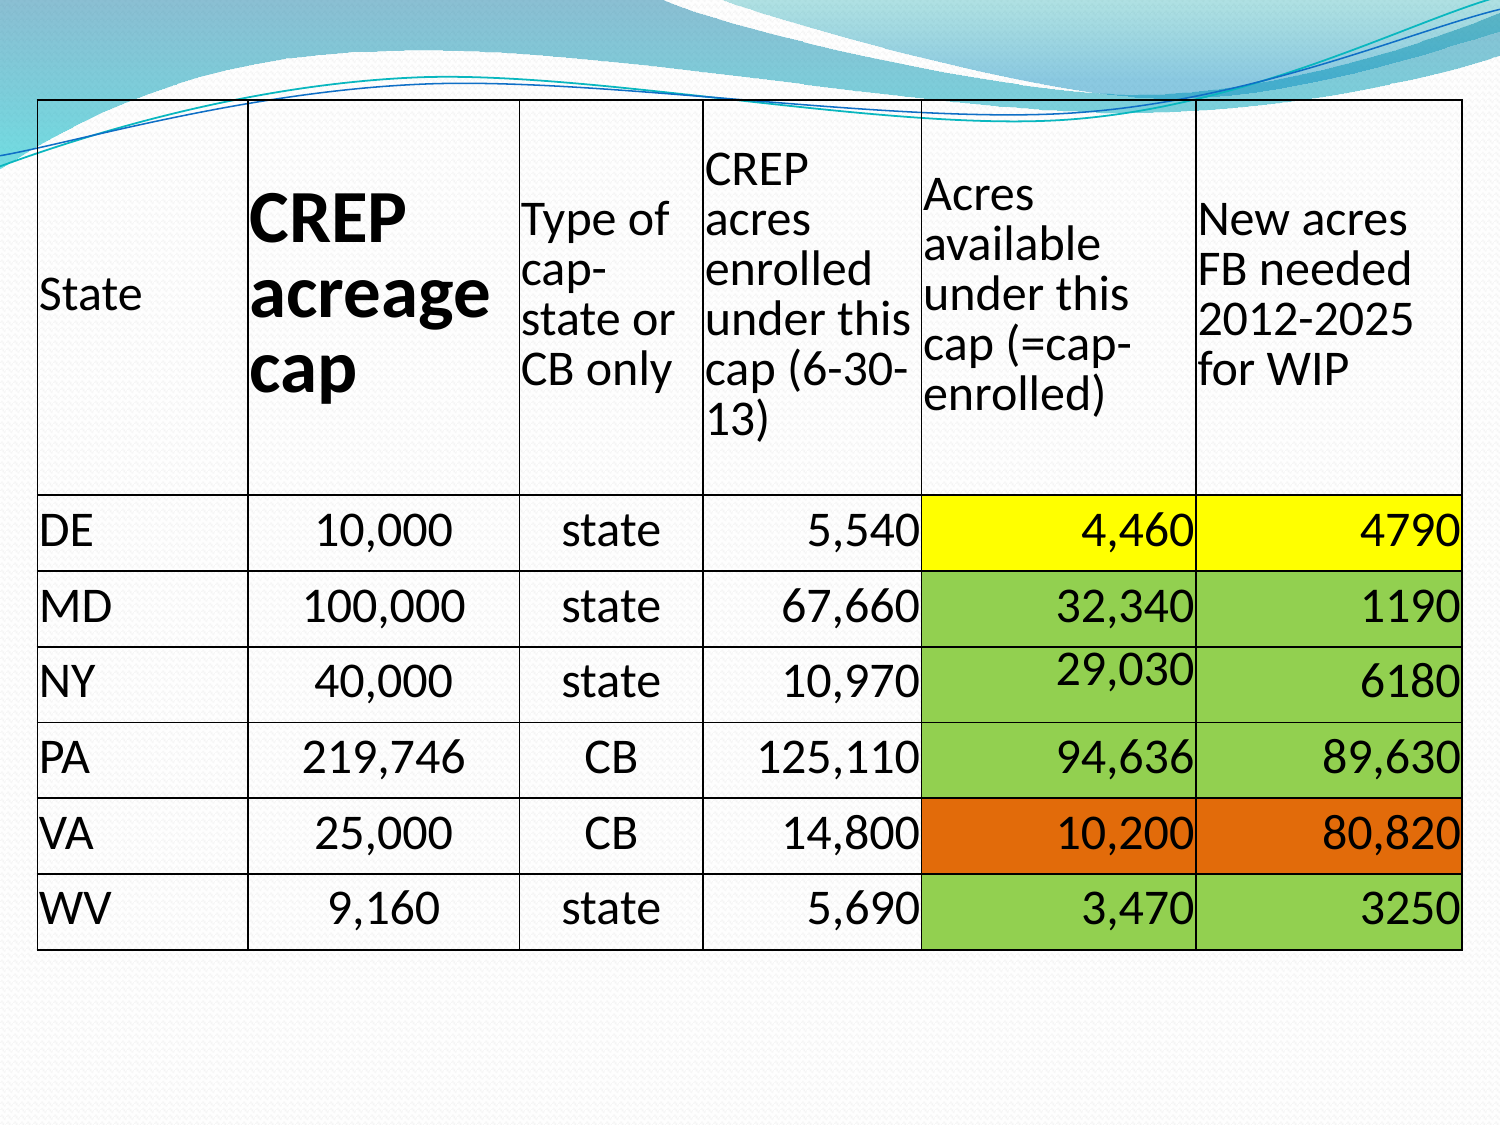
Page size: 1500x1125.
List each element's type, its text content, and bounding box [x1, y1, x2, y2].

table_cell VA [38, 799, 247, 873]
table_header Type of cap-state or CB only [520, 101, 702, 494]
table_cell state [520, 572, 702, 646]
table_cell 125,110 [704, 723, 921, 797]
table_cell 6180 [1197, 648, 1461, 722]
table_cell 40,000 [249, 648, 519, 722]
table_header New acres FB needed 2012-2025 for WIP [1197, 101, 1461, 494]
table_cell 80,820 [1197, 799, 1461, 873]
table_cell 10,970 [704, 648, 921, 722]
table_cell DE [38, 496, 247, 570]
table_cell 10,000 [249, 496, 519, 570]
table_cell state [520, 648, 702, 722]
table_cell CB [520, 723, 702, 797]
table_cell PA [38, 723, 247, 797]
table_cell state [520, 875, 702, 949]
table_cell 219,746 [249, 723, 519, 797]
table_cell 10,200 [922, 799, 1195, 873]
table_cell 3,470 [922, 875, 1195, 949]
table_header CREP acres enrolled under this cap (6-30-13) [704, 101, 921, 494]
table_cell 67,660 [704, 572, 921, 646]
table_cell MD [38, 572, 247, 646]
table_cell 25,000 [249, 799, 519, 873]
table_header CREP acreage cap [249, 101, 519, 494]
table_cell 94,636 [922, 723, 1195, 797]
table_cell 14,800 [704, 799, 921, 873]
table_cell 4,460 [922, 496, 1195, 570]
table_cell 1190 [1197, 572, 1461, 646]
table_cell WV [38, 875, 247, 949]
table_cell NY [38, 648, 247, 722]
table_cell 32,340 [922, 572, 1195, 646]
table_cell 3250 [1197, 875, 1461, 949]
table_cell 9,160 [249, 875, 519, 949]
table_cell 5,690 [704, 875, 921, 949]
table_cell 5,540 [704, 496, 921, 570]
table_cell 89,630 [1197, 723, 1461, 797]
table_cell CB [520, 799, 702, 873]
table_header Acres available under this cap (=cap-enrolled) [922, 101, 1195, 494]
table_header State [38, 101, 247, 494]
table_cell state [520, 496, 702, 570]
table_cell 4790 [1197, 496, 1461, 570]
table_cell 100,000 [249, 572, 519, 646]
table_cell 29,030 [922, 648, 1195, 722]
